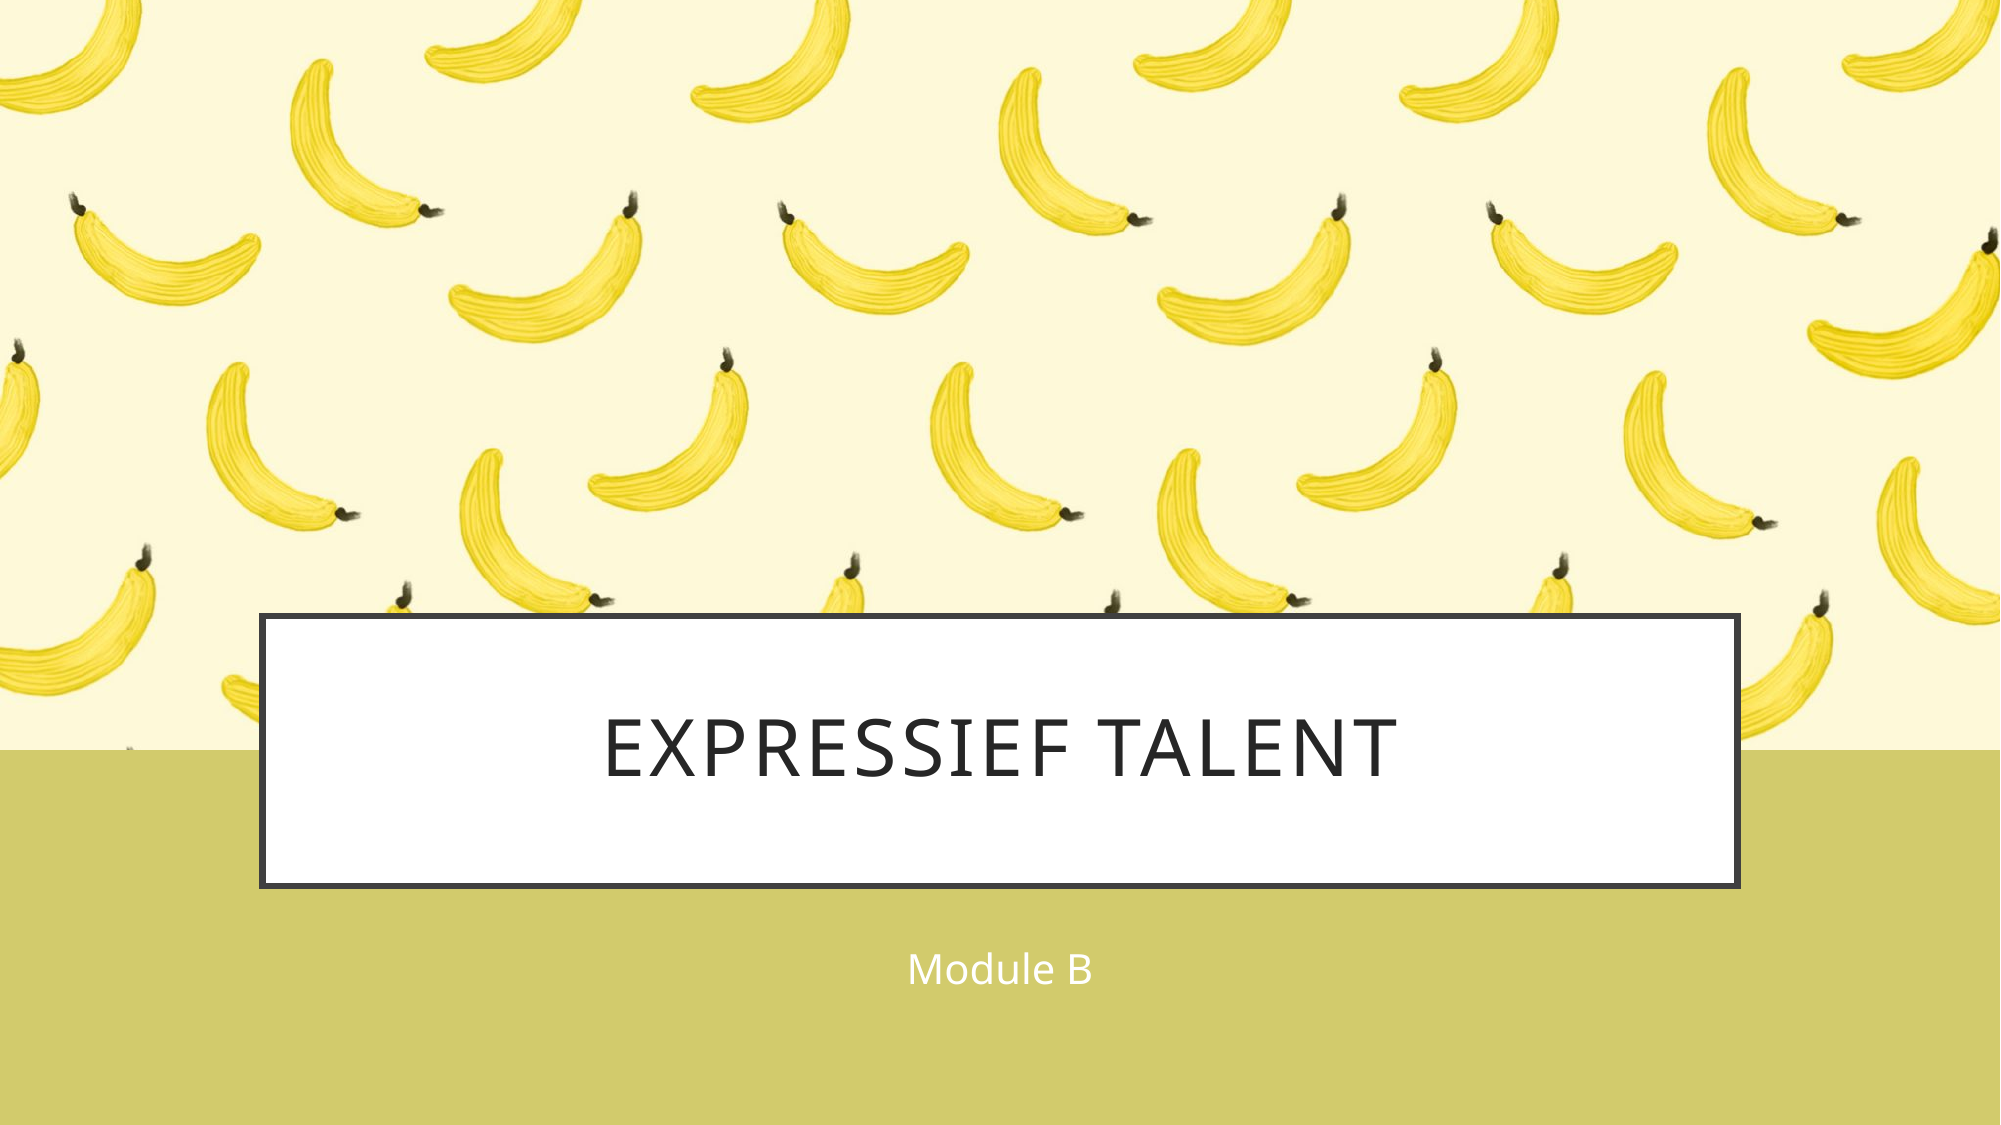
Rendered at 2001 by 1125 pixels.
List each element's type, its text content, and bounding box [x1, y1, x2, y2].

title Expressief talent [259, 750, 1741, 889]
picture [0, 0, 2000, 750]
subtitle Module B [442, 935, 1558, 1020]
